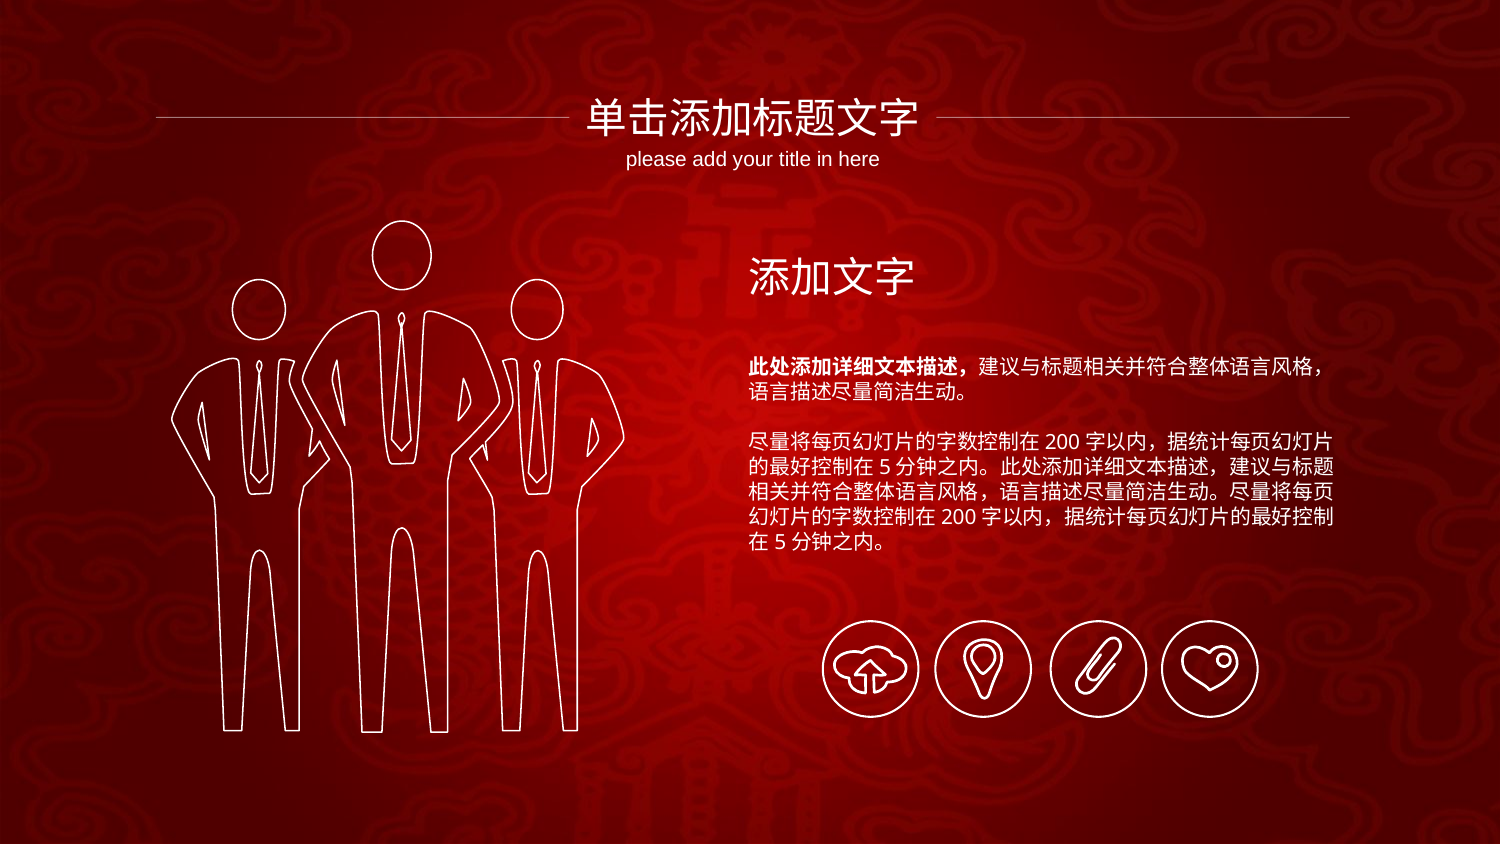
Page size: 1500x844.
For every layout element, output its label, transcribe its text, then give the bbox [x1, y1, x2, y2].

text_box 此处添加详细文本描述，建议与标题相关并符合整体语言风格，语言描述尽量简洁生动。 尽量将每页幻灯片的字数控制在200字以内，据统计每页幻灯片的最好控制在5分钟之内。此处添加详细文本描述，建议与标题相关并符合整体语言风格，语言描述尽量简洁生动。尽量将每页幻灯片的字数控制在200字以内，据统计每页幻灯片的最好控制在5分钟之内。 [733, 346, 1358, 560]
text_box 单击添加标题文字 [570, 84, 935, 150]
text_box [171, 279, 301, 731]
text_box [1161, 621, 1258, 717]
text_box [502, 279, 627, 731]
picture [0, 0, 1500, 844]
text_box 添加文字 [733, 246, 1347, 306]
text_box please add your title in here [610, 138, 895, 179]
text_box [301, 221, 502, 733]
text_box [822, 621, 919, 717]
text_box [1050, 621, 1147, 717]
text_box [935, 621, 1031, 717]
